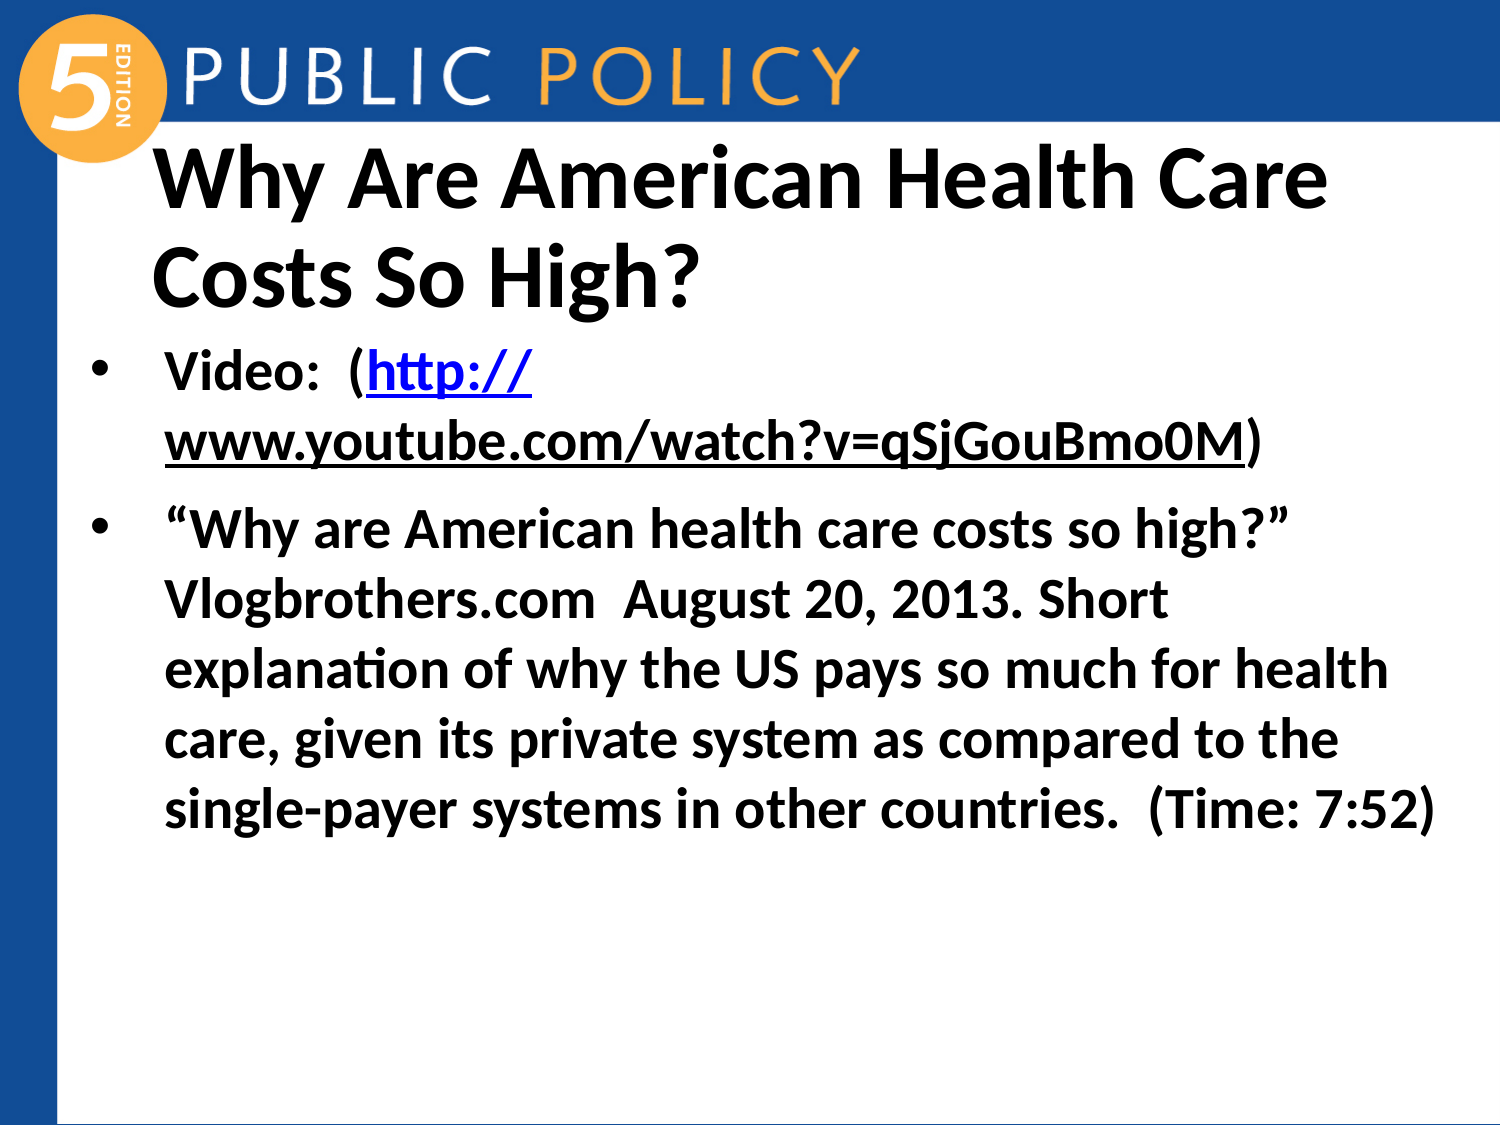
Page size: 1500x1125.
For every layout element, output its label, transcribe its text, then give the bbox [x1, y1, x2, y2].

picture [0, 0, 1500, 1125]
title Why Are American Health Care Costs So High? [137, 120, 1432, 324]
text_box Video: (http://www.youtube.com/watch?v=qSjGouBmo0M) “Why are American health care costs so high?” Vlogbrothers.com August 20, 2013. Short explanation of why the US pays so much for health care, given its private system as compared to the single-payer systems in other countries. (Time: 7:52) [75, 324, 1475, 848]
